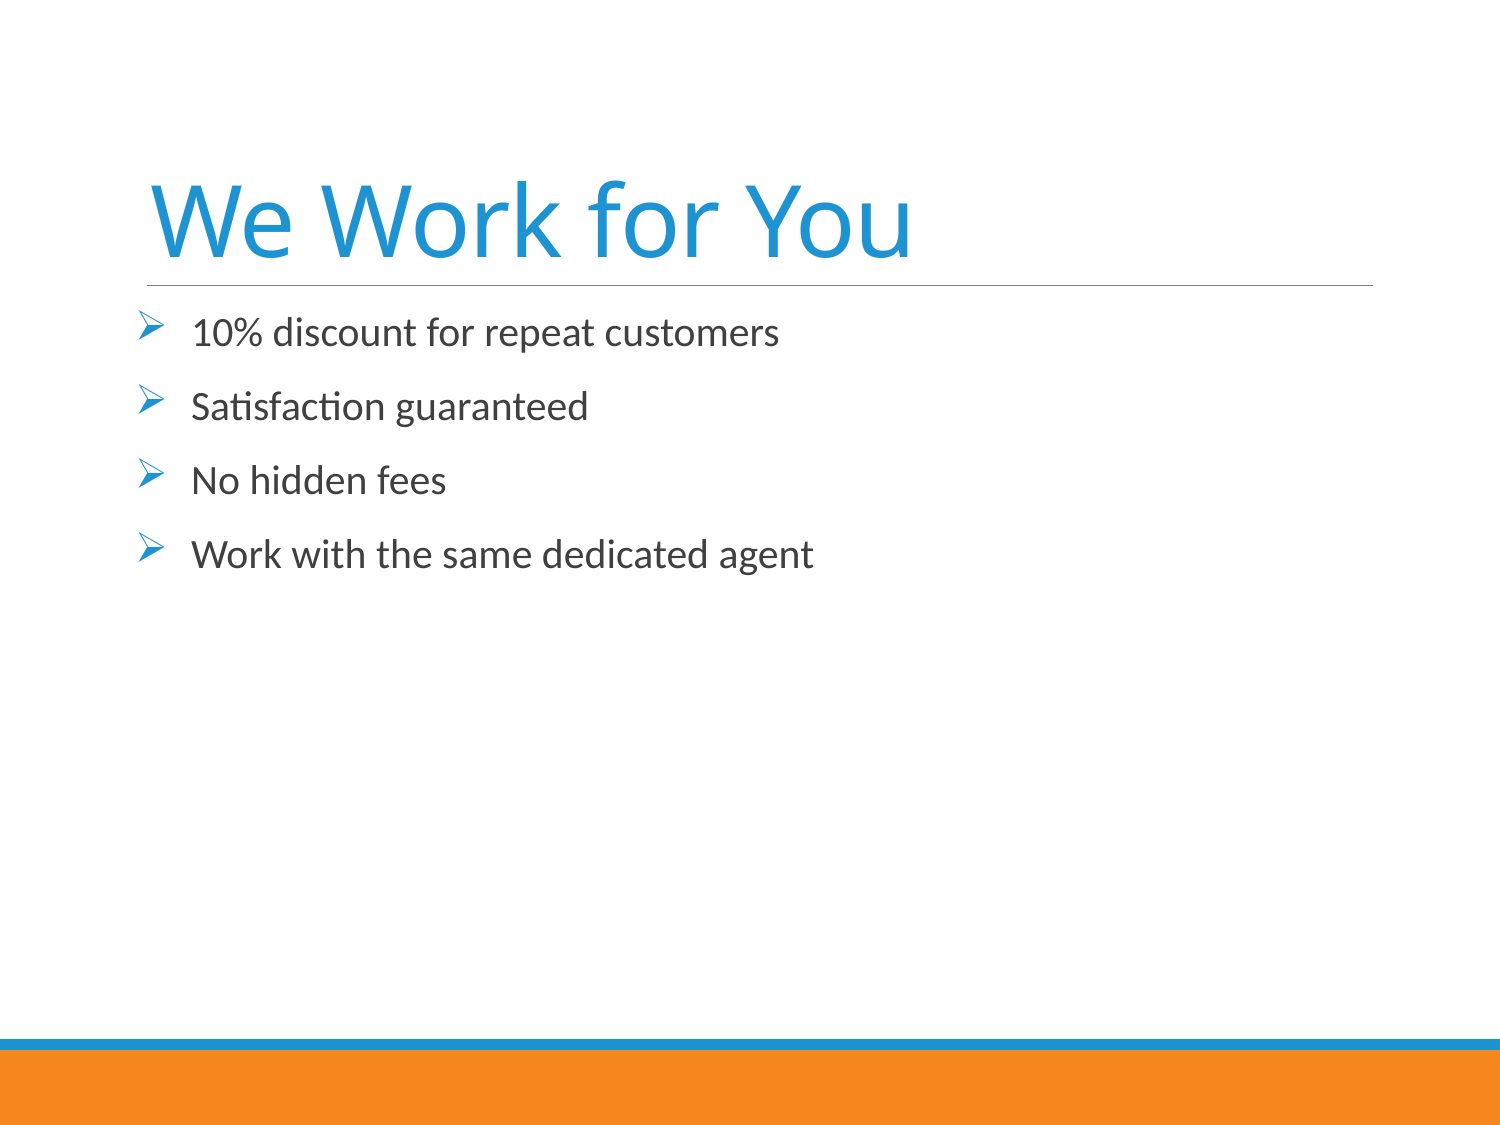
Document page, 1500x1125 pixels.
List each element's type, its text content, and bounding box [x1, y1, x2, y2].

list 10% discount for repeat customers Satisfaction guaranteed No hidden fees Work with the same dedicated agent [135, 302, 1373, 963]
title We Work for You [135, 47, 1373, 285]
